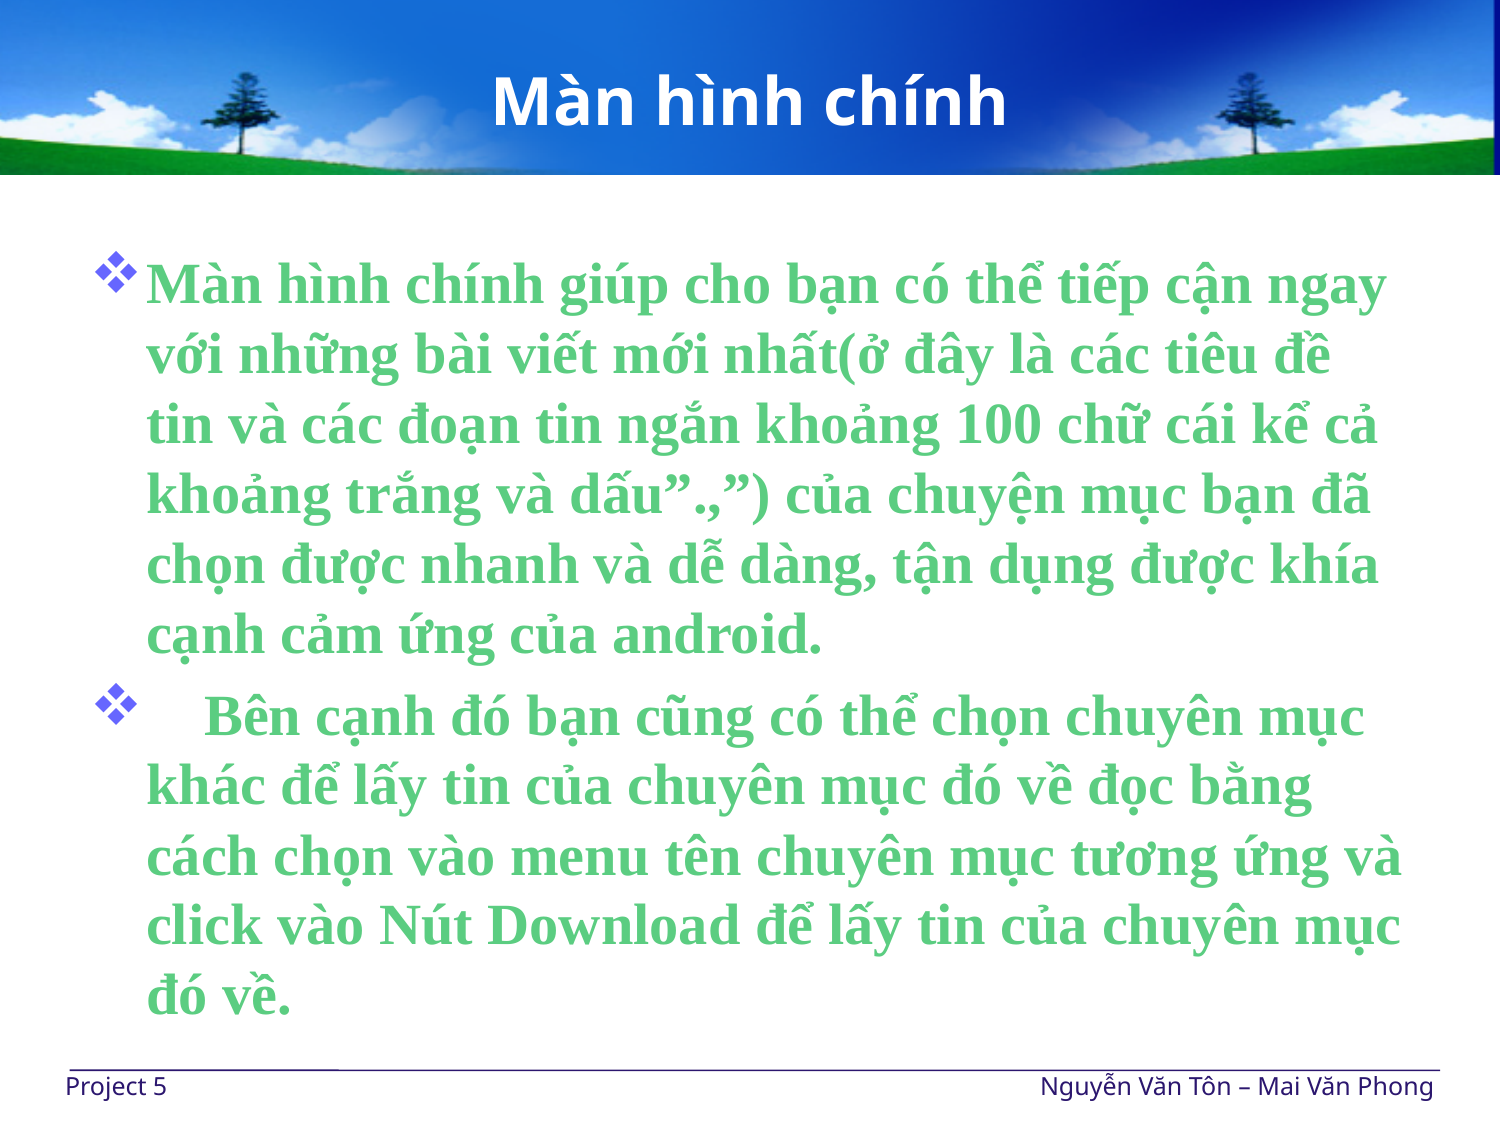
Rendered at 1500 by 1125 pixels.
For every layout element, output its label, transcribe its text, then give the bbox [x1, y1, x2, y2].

picture [0, 0, 1500, 175]
slide_number Project 5 [49, 1062, 401, 1116]
footer Nguyễn Văn Tôn – Mai Văn Phong [974, 1062, 1451, 1116]
title Màn hình chính [74, 52, 1426, 145]
list Màn hình chính giúp cho bạn có thể tiếp cận ngay với những bài viết mới nhất(ở đây là các tiêu đề tin và các đoạn tin ngắn khoảng 100 chữ cái kể cả khoảng trắng và dấu”.,”) của chuyện mục bạn đã chọn được nhanh và dễ dàng, tận dụng được khía cạnh cảm ứng của android. Bên cạnh đó bạn cũng có thể chọn chuyên mục khác để lấy tin của chuyên mục đó về đọc bằng cách chọn vào menu tên chuyên mục tương ứng và click vào Nút Download để lấy tin của chuyên mục đó về. [74, 237, 1426, 1038]
